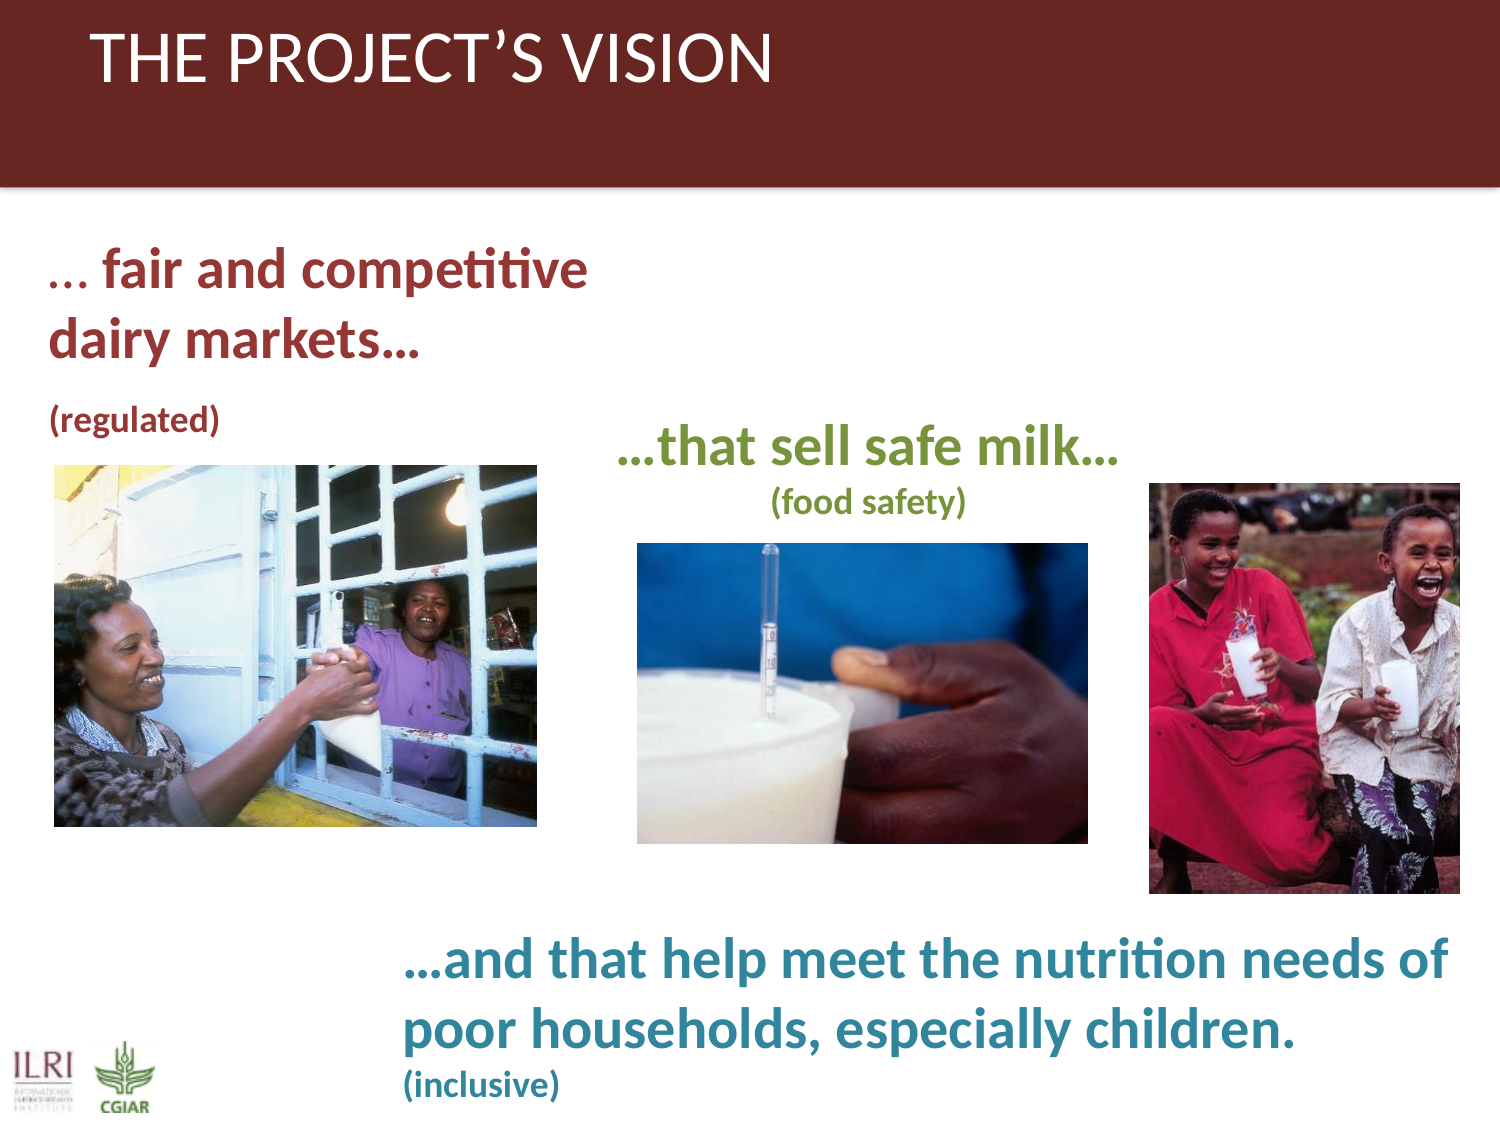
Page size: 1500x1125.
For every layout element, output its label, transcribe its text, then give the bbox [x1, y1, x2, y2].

picture [12, 1049, 74, 1113]
picture [1149, 483, 1460, 894]
title THE PROJECT’S VISION [75, 0, 1425, 188]
picture [53, 464, 537, 828]
list … fair and competitive dairy markets… (regulated) [33, 222, 634, 423]
text_box …and that help meet the nutrition needs of poor households, especially children. (inclusive) [387, 912, 1475, 1095]
text_box …that sell safe milk… (food safety) [587, 399, 1150, 530]
picture [94, 1041, 155, 1113]
picture [637, 543, 1089, 844]
